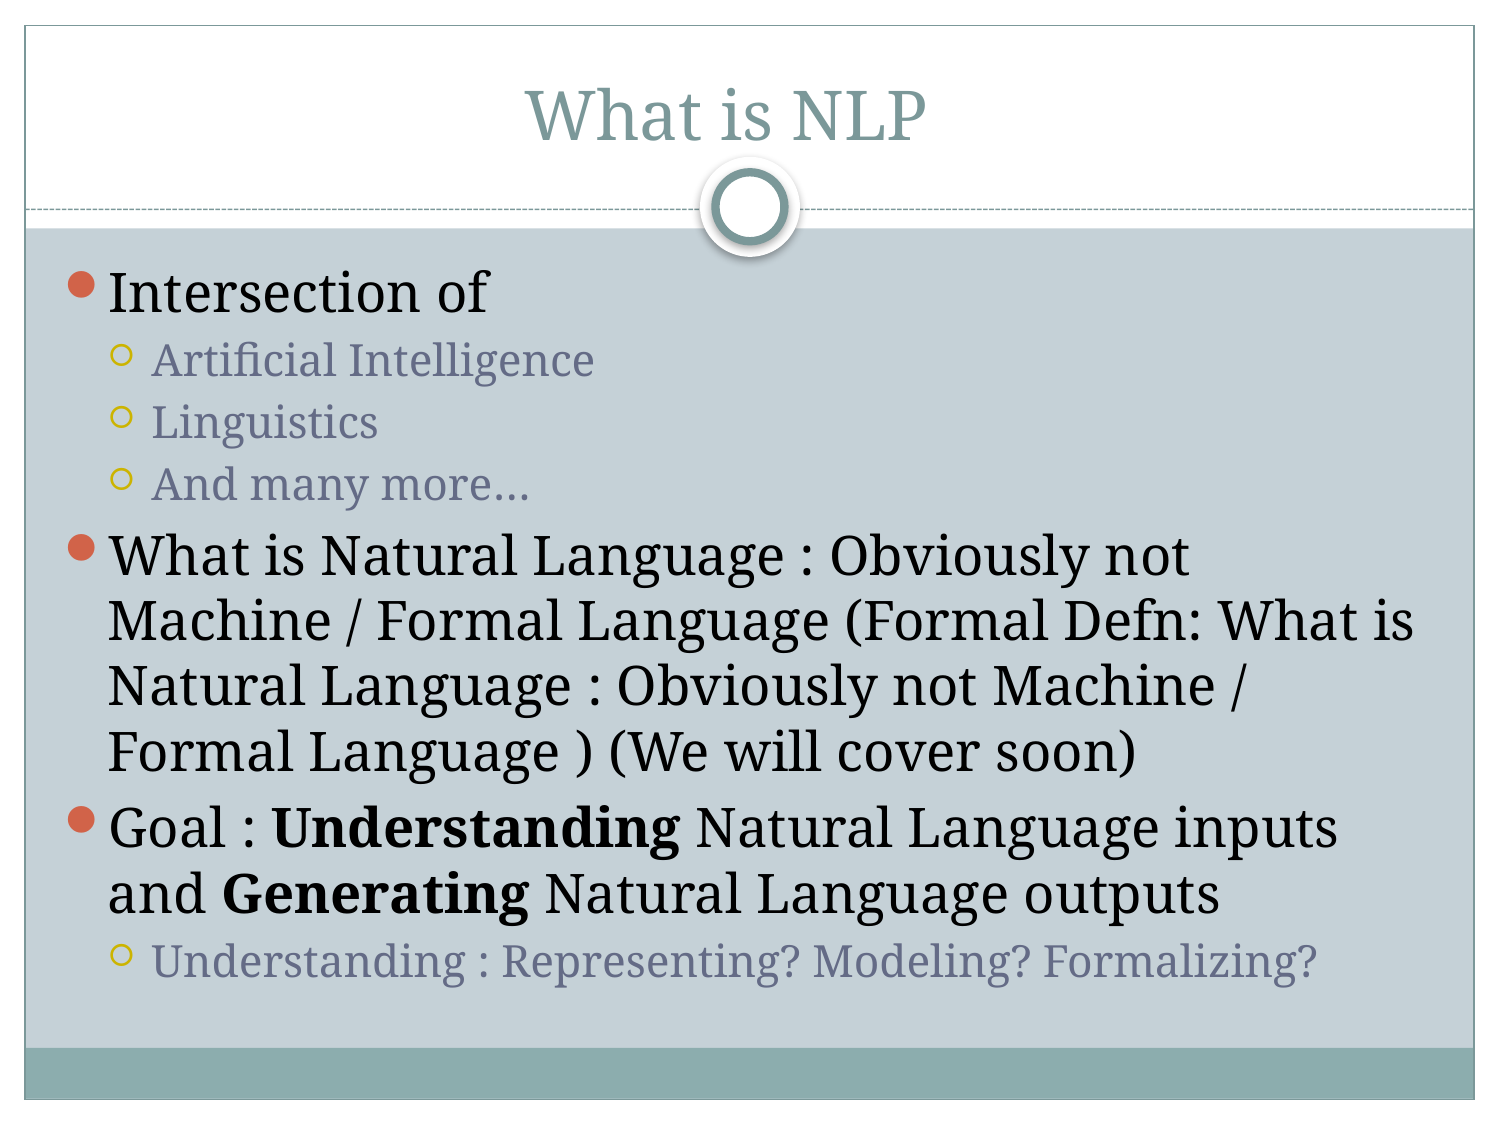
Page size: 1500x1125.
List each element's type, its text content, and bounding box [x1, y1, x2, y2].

title What is NLP [49, 37, 1450, 162]
list Intersection of Artificial Intelligence Linguistics And many more… What is Natural Language : Obviously not Machine / Formal Language (Formal Defn: What is Natural Language : Obviously not Machine / Formal Language ) (We will cover soon) Goal : Understanding Natural Language inputs and Generating Natural Language outputs Understanding : Representing? Modeling? Formalizing? [49, 250, 1445, 1001]
